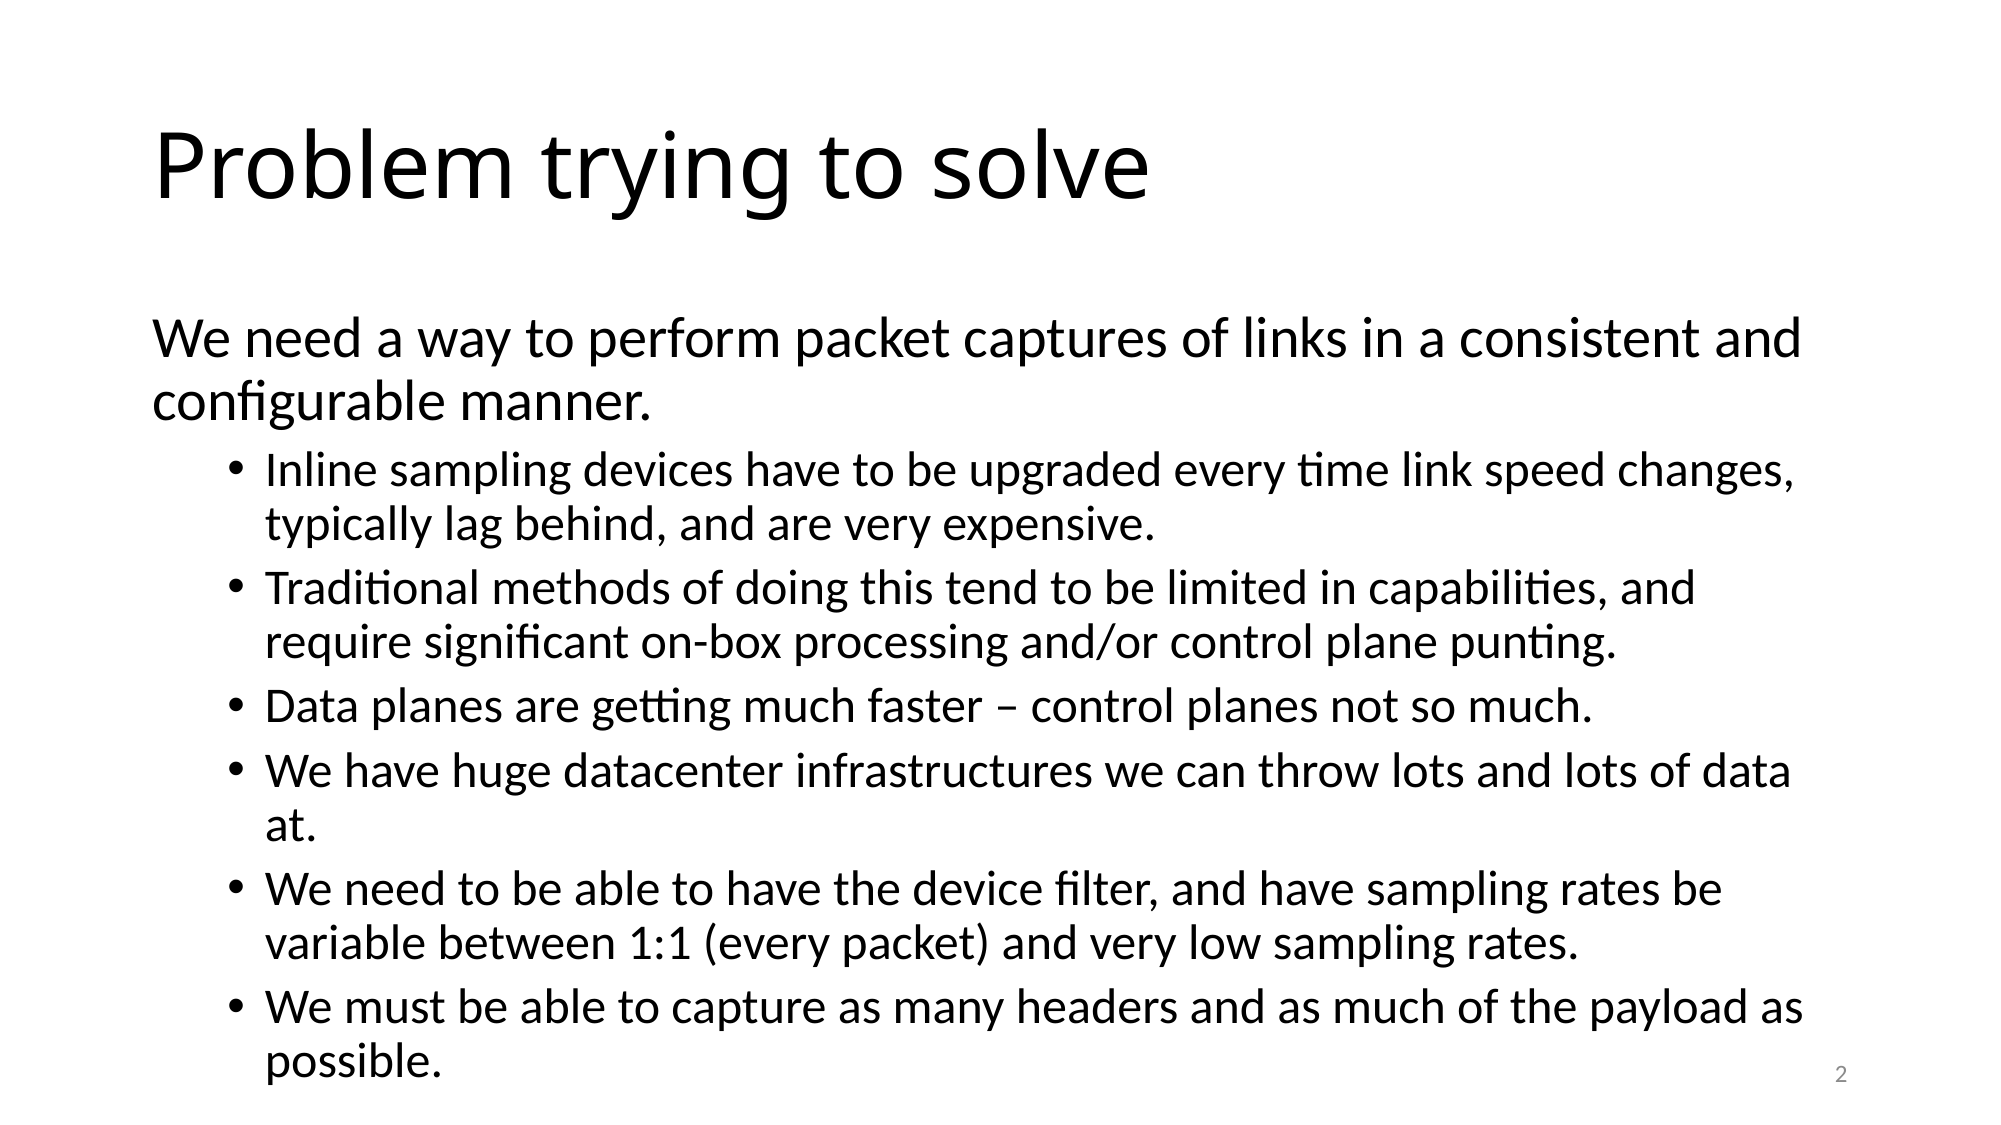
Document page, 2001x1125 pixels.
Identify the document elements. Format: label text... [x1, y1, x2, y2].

list We need a way to perform packet captures of links in a consistent and configurable manner. Inline sampling devices have to be upgraded every time link speed changes, typically lag behind, and are very expensive. Traditional methods of doing this tend to be limited in capabilities, and require significant on-box processing and/or control plane punting. Data planes are getting much faster – control planes not so much. We have huge datacenter infrastructures we can throw lots and lots of data at. We need to be able to have the device filter, and have sampling rates be variable between 1:1 (every packet) and very low sampling rates. We must be able to capture as many headers and as much of the payload as possible. [137, 299, 1863, 1125]
title Problem trying to solve [137, 59, 1863, 278]
slide_number 2 [1412, 1042, 1863, 1103]
